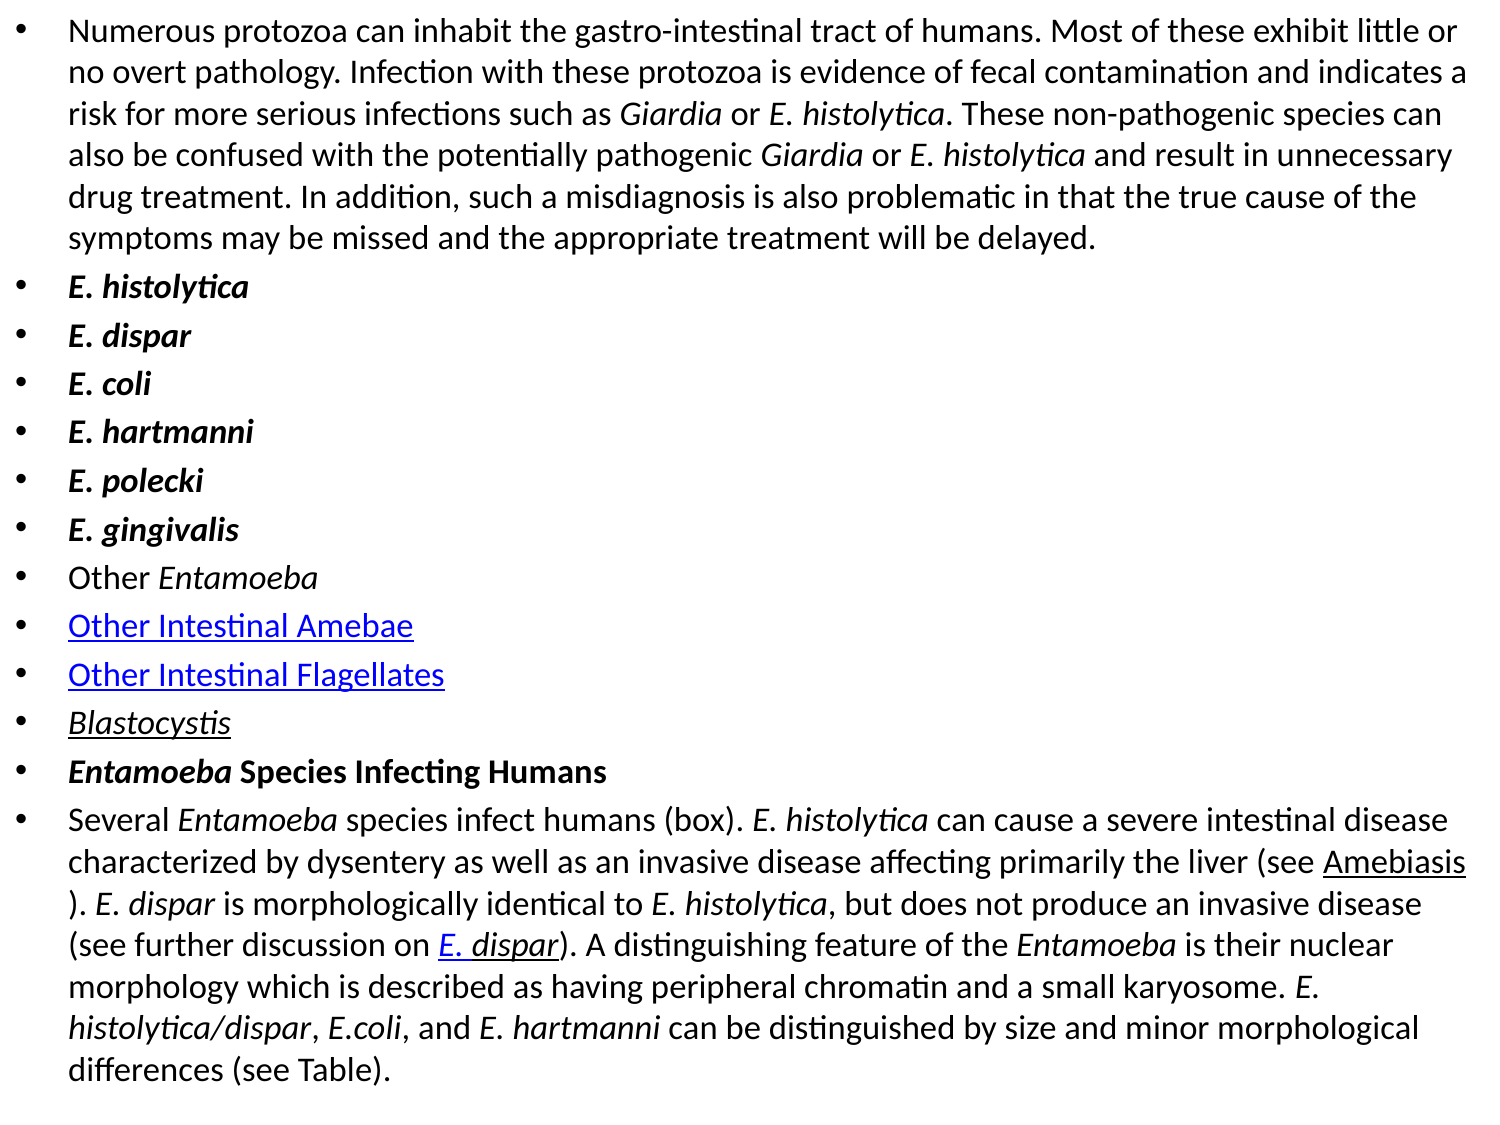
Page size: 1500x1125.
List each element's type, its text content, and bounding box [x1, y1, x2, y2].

list Numerous protozoa can inhabit the gastro-intestinal tract of humans. Most of these exhibit little or no overt pathology. Infection with these protozoa is evidence of fecal contamination and indicates a risk for more serious infections such as Giardia or E. histolytica. These non-pathogenic species can also be confused with the potentially pathogenic Giardia or E. histolytica and result in unnecessary drug treatment. In addition, such a misdiagnosis is also problematic in that the true cause of the symptoms may be missed and the appropriate treatment will be delayed. E. histolytica E. dispar E. coli E. hartmanni E. polecki E. gingivalis Other Entamoeba Other Intestinal Amebae Other Intestinal Flagellates Blastocystis Entamoeba Species Infecting Humans Several Entamoeba species infect humans (box). E. histolytica can cause a severe intestinal disease characterized by dysentery as well as an invasive disease affecting primarily the liver (see Amebiasis). E. dispar is morphologically identical to E. histolytica, but does not produce an invasive disease (see further discussion on E. dispar). A distinguishing feature of the Entamoeba is their nuclear morphology which is described as having peripheral chromatin and a small karyosome. E. histolytica/dispar, E.coli, and E. hartmanni can be distinguished by size and minor morphological differences (see Table). [0, 0, 1500, 1125]
